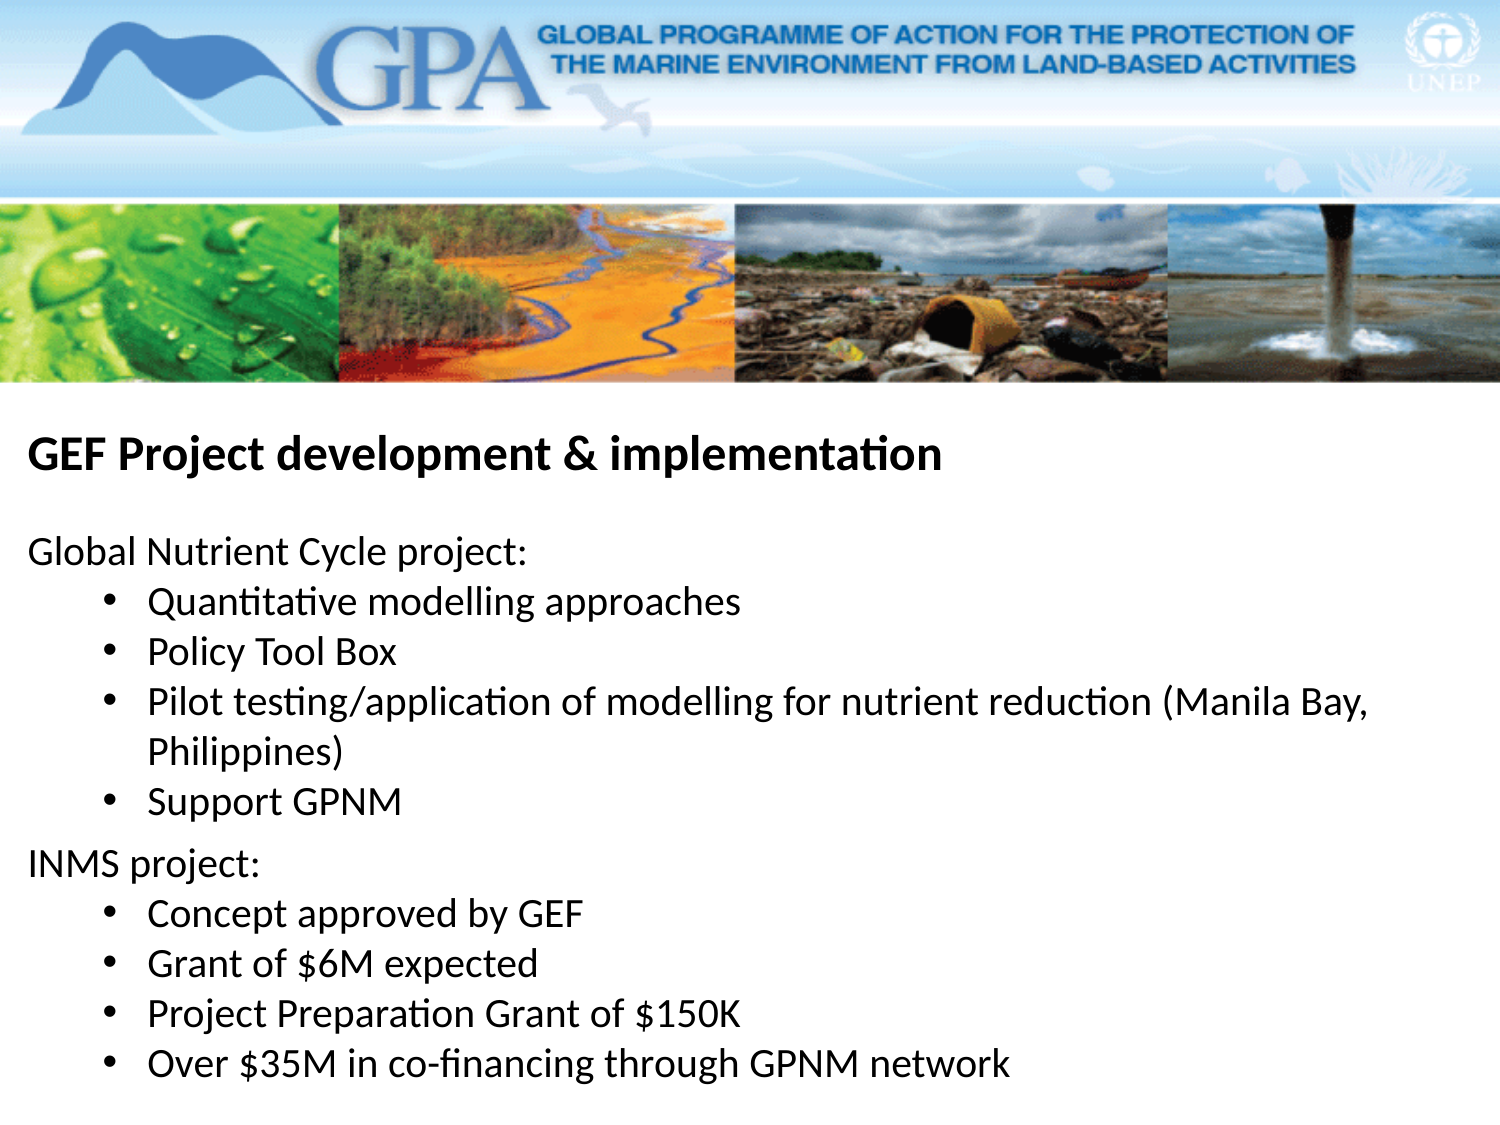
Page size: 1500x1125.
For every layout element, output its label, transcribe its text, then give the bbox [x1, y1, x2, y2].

text_box GEF Project development & implementation Global Nutrient Cycle project: Quantitative modelling approaches Policy Tool Box Pilot testing/application of modelling for nutrient reduction (Manila Bay, Philippines) Support GPNM INMS project: Concept approved by GEF Grant of $6M expected Project Preparation Grant of $150K Over $35M in co-financing through GPNM network [12, 412, 1500, 1100]
picture [0, 0, 1500, 388]
